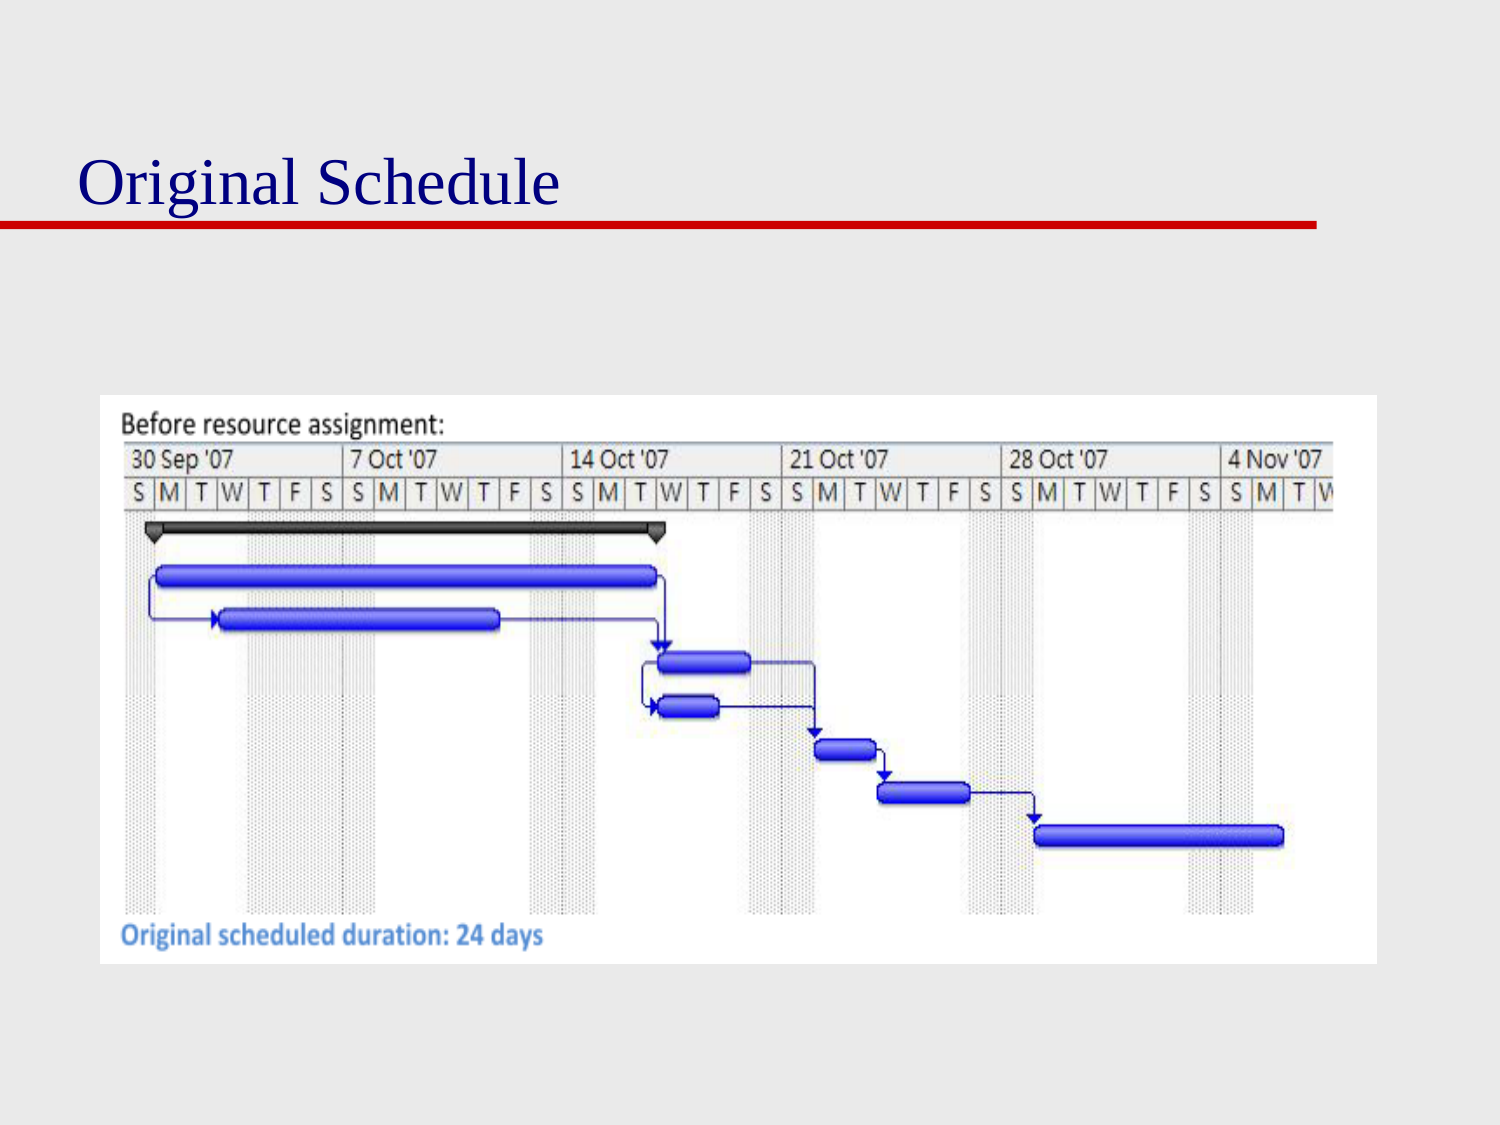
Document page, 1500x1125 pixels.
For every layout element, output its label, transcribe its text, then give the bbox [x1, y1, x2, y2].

title Original Schedule [62, 43, 1338, 226]
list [100, 395, 1377, 965]
